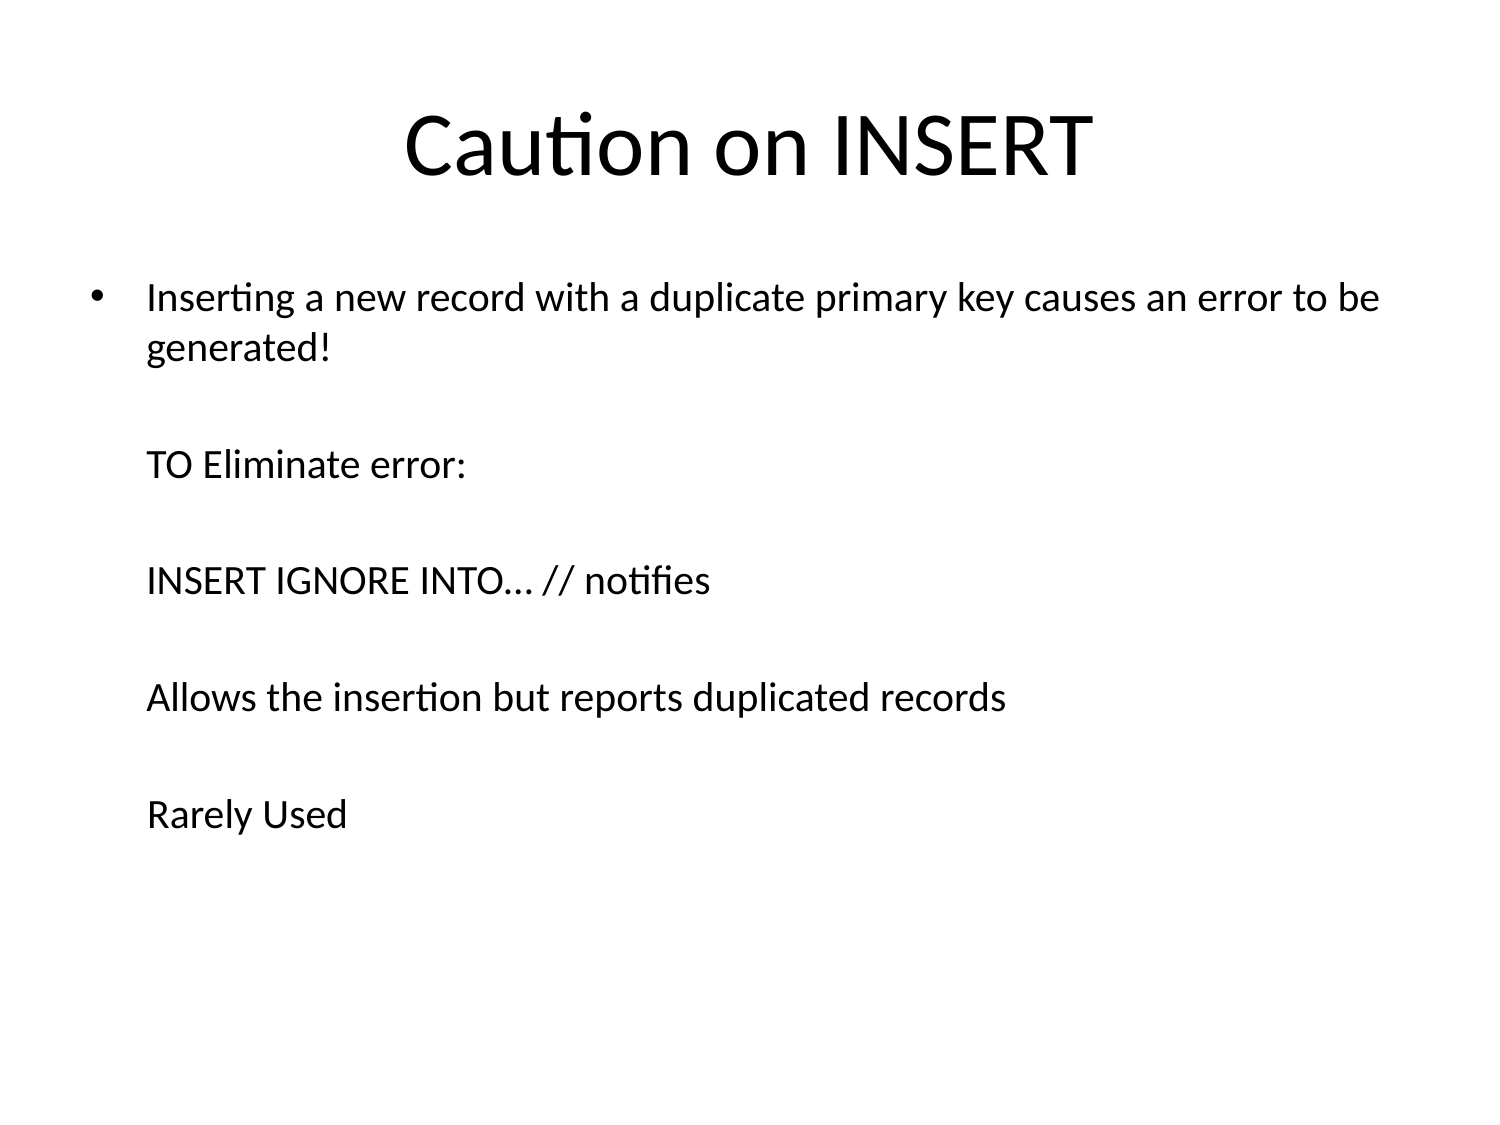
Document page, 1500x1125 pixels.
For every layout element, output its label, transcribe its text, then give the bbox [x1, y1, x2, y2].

title Caution on INSERT [75, 45, 1425, 233]
list Inserting a new record with a duplicate primary key causes an error to be generated! TO Eliminate error: INSERT IGNORE INTO… // notifies Allows the insertion but reports duplicated records Rarely Used [75, 262, 1425, 513]
